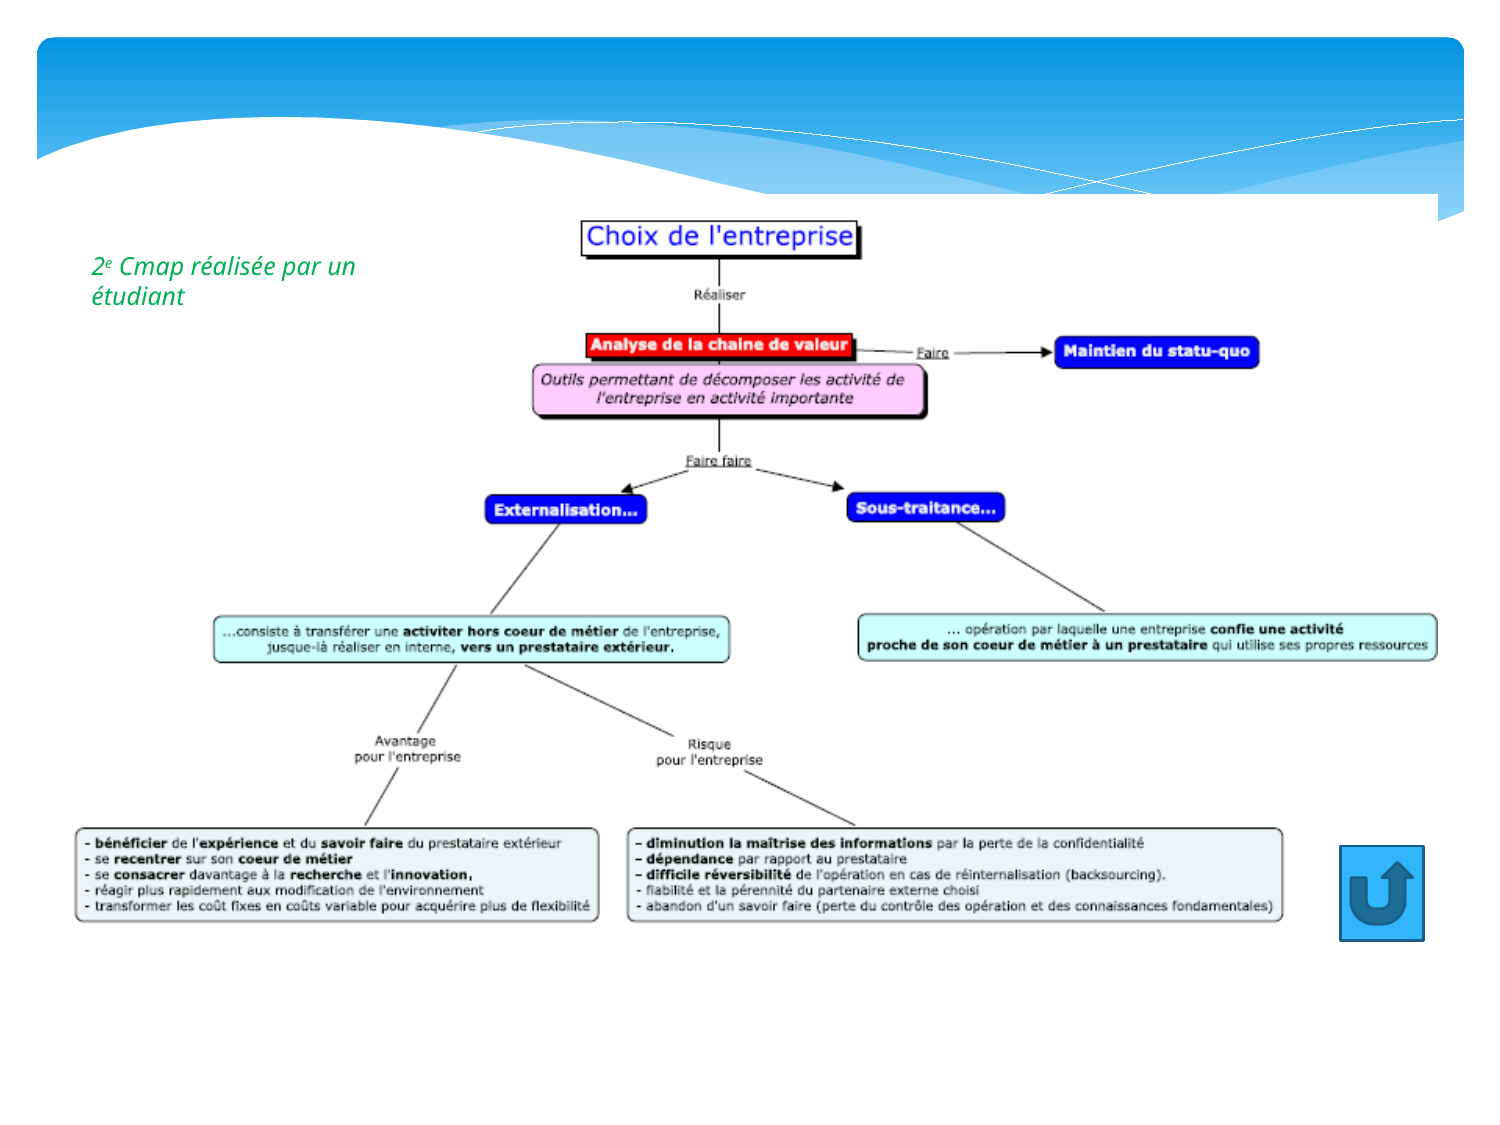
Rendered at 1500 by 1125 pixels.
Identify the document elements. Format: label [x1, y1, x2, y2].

picture [62, 194, 1438, 931]
